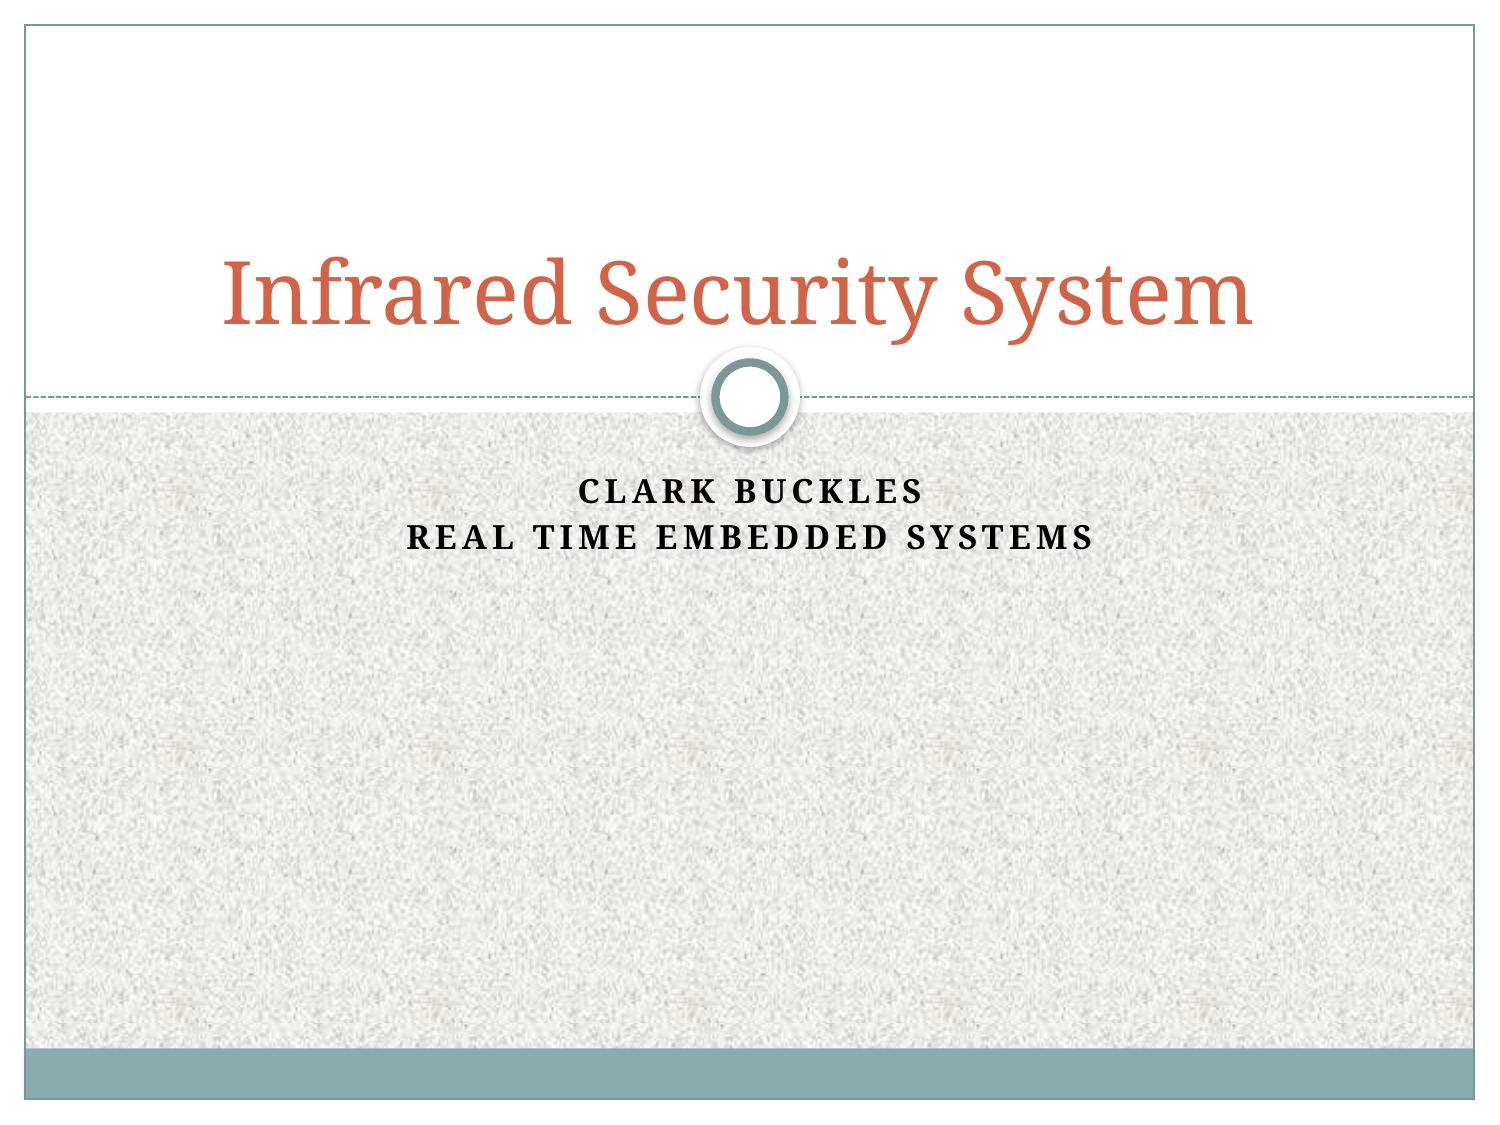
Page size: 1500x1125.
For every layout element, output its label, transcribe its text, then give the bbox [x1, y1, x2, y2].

picture [26, 413, 1473, 1048]
title Infrared Security System [112, 62, 1388, 350]
subtitle Clark Buckles Real Time Embedded Systems [225, 462, 1275, 750]
